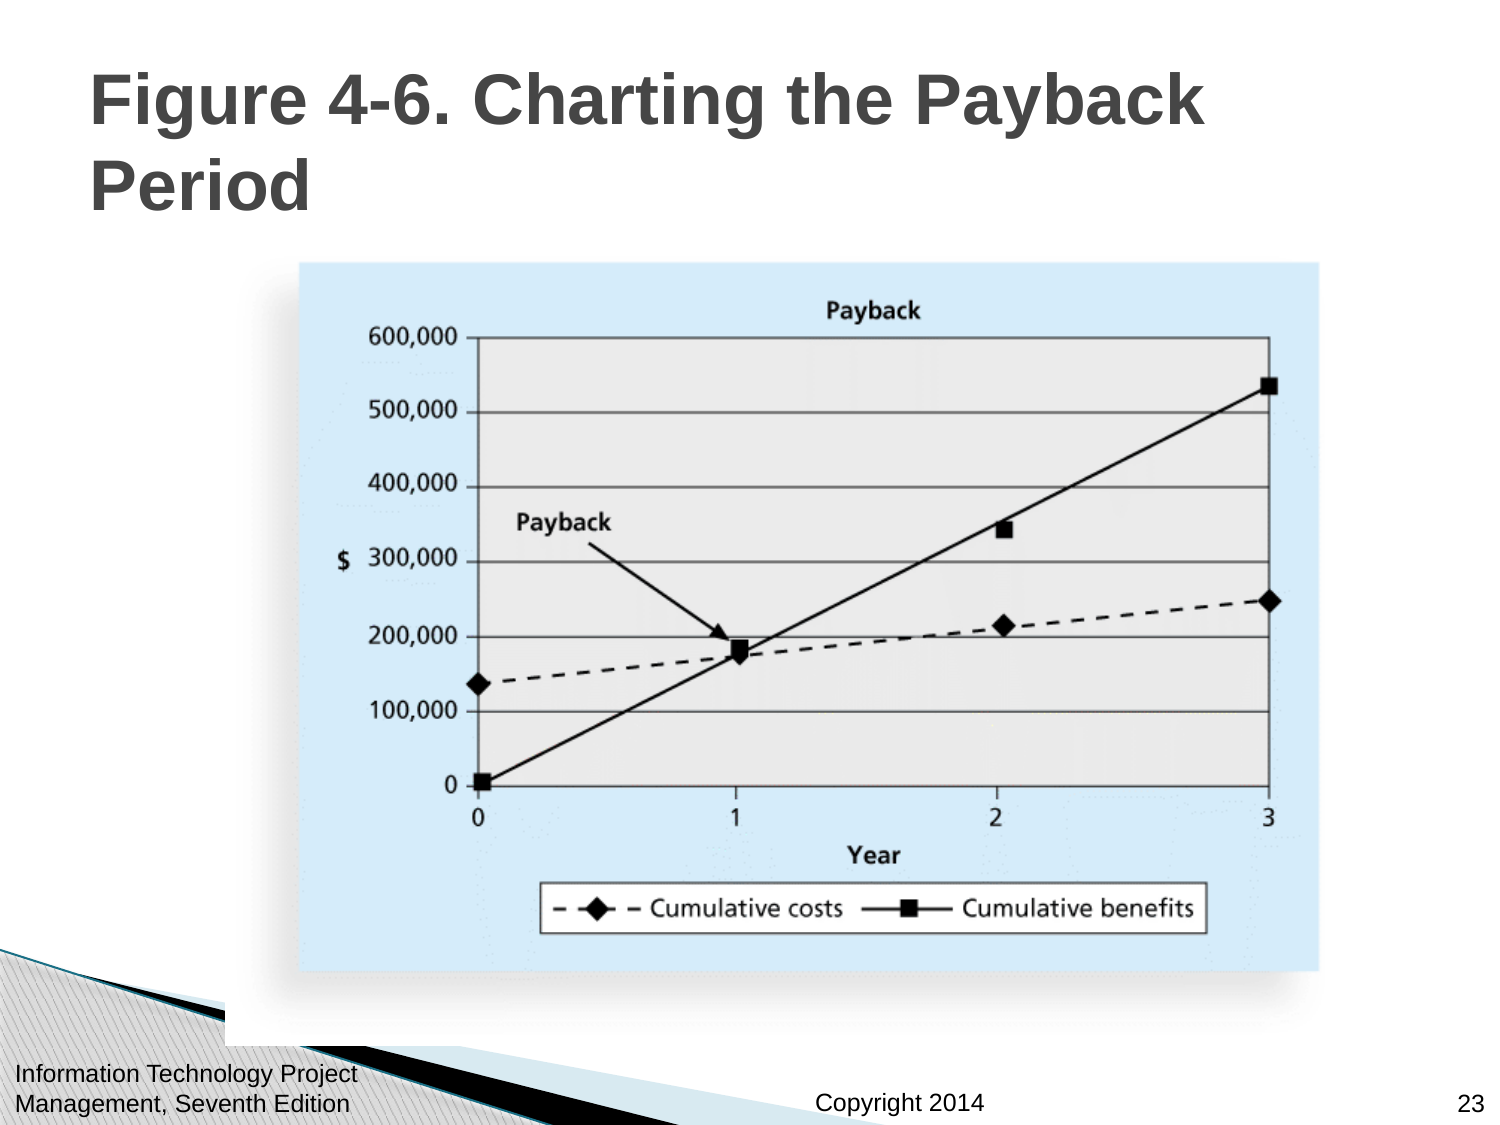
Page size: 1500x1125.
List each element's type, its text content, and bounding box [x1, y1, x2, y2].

picture [224, 244, 1338, 1046]
slide_number 23 [1412, 1065, 1500, 1125]
footer Information Technology Project Management, Seventh Edition [0, 1065, 386, 1125]
title Figure 4-6. Charting the Payback Period [75, 45, 1425, 233]
